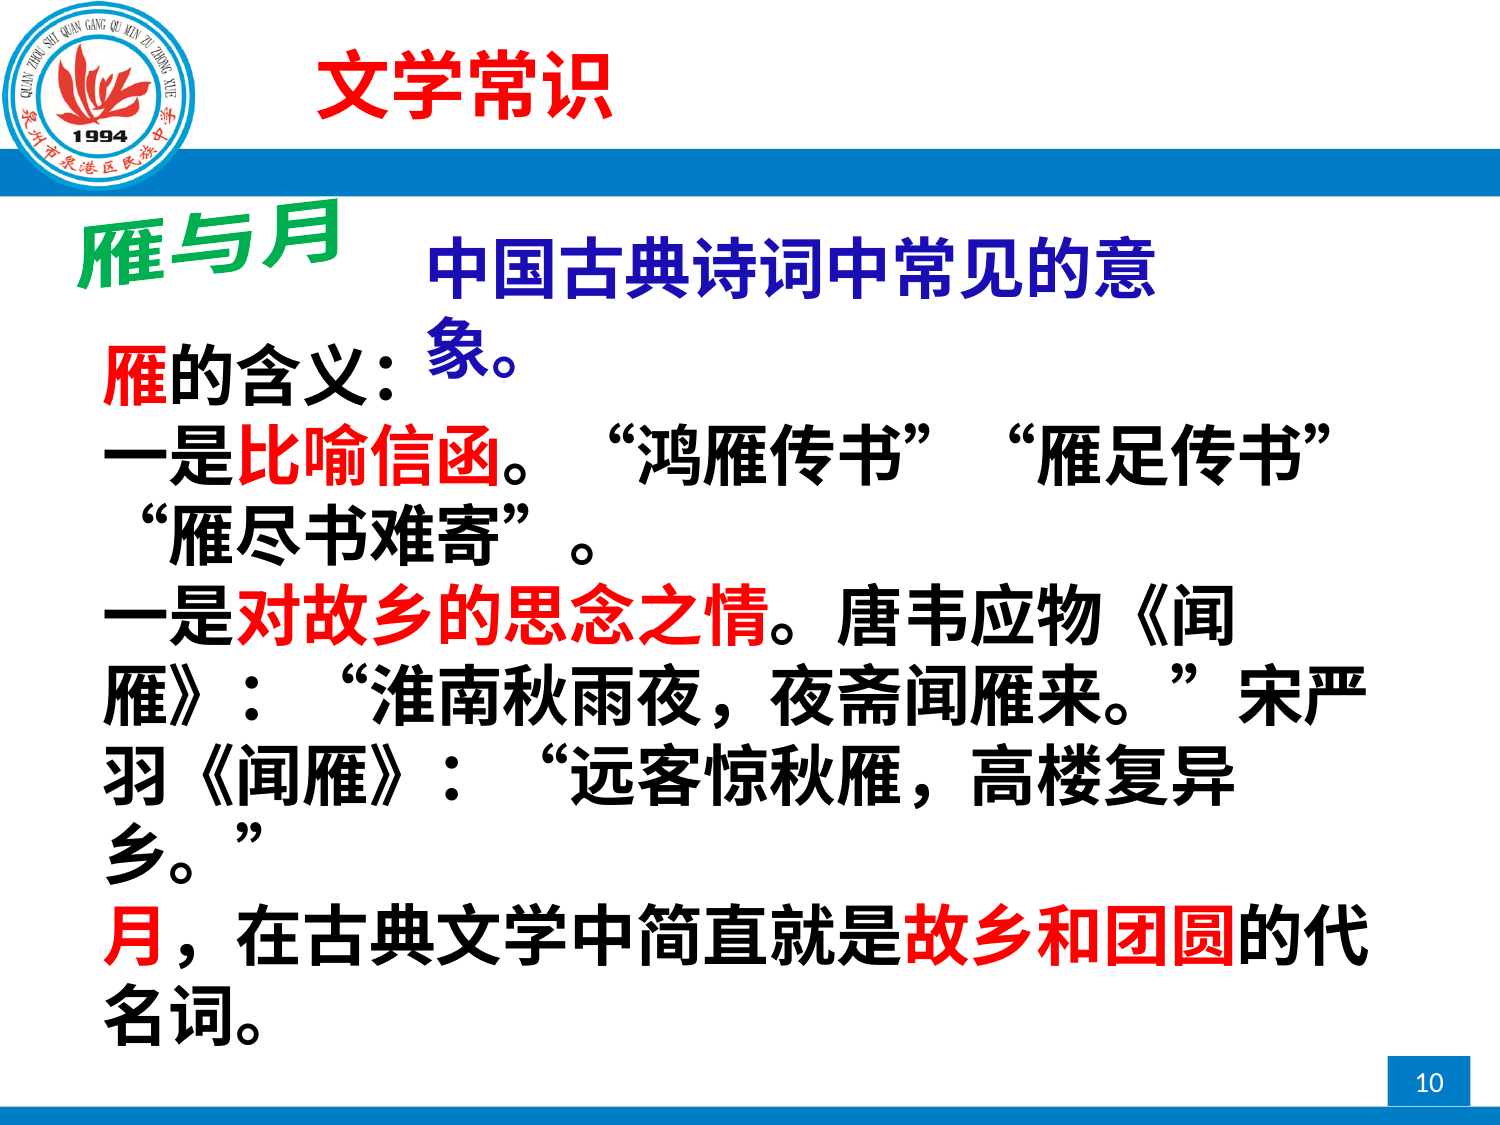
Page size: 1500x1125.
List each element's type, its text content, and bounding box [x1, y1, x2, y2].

picture [2, 107, 78, 191]
picture [9, 6, 189, 186]
picture [110, 1, 195, 79]
picture [120, 114, 195, 191]
text_box 雁的含义： 一是比喻信函。“鸿雁传书”“雁足传书”“雁尽书难寄”。 一是对故乡的思念之情。唐韦应物《闻雁》：“淮南秋雨夜，夜斋闻雁来。”宋严羽《闻雁》：“远客惊秋雁，高楼复异乡。” 月，在古典文学中简直就是故乡和团圆的代名词。 [87, 326, 1424, 1061]
text_box 中国古典诗词中常见的意象。 [409, 219, 1301, 326]
text_box 文学常识 [301, 30, 668, 136]
picture [2, 1, 88, 86]
